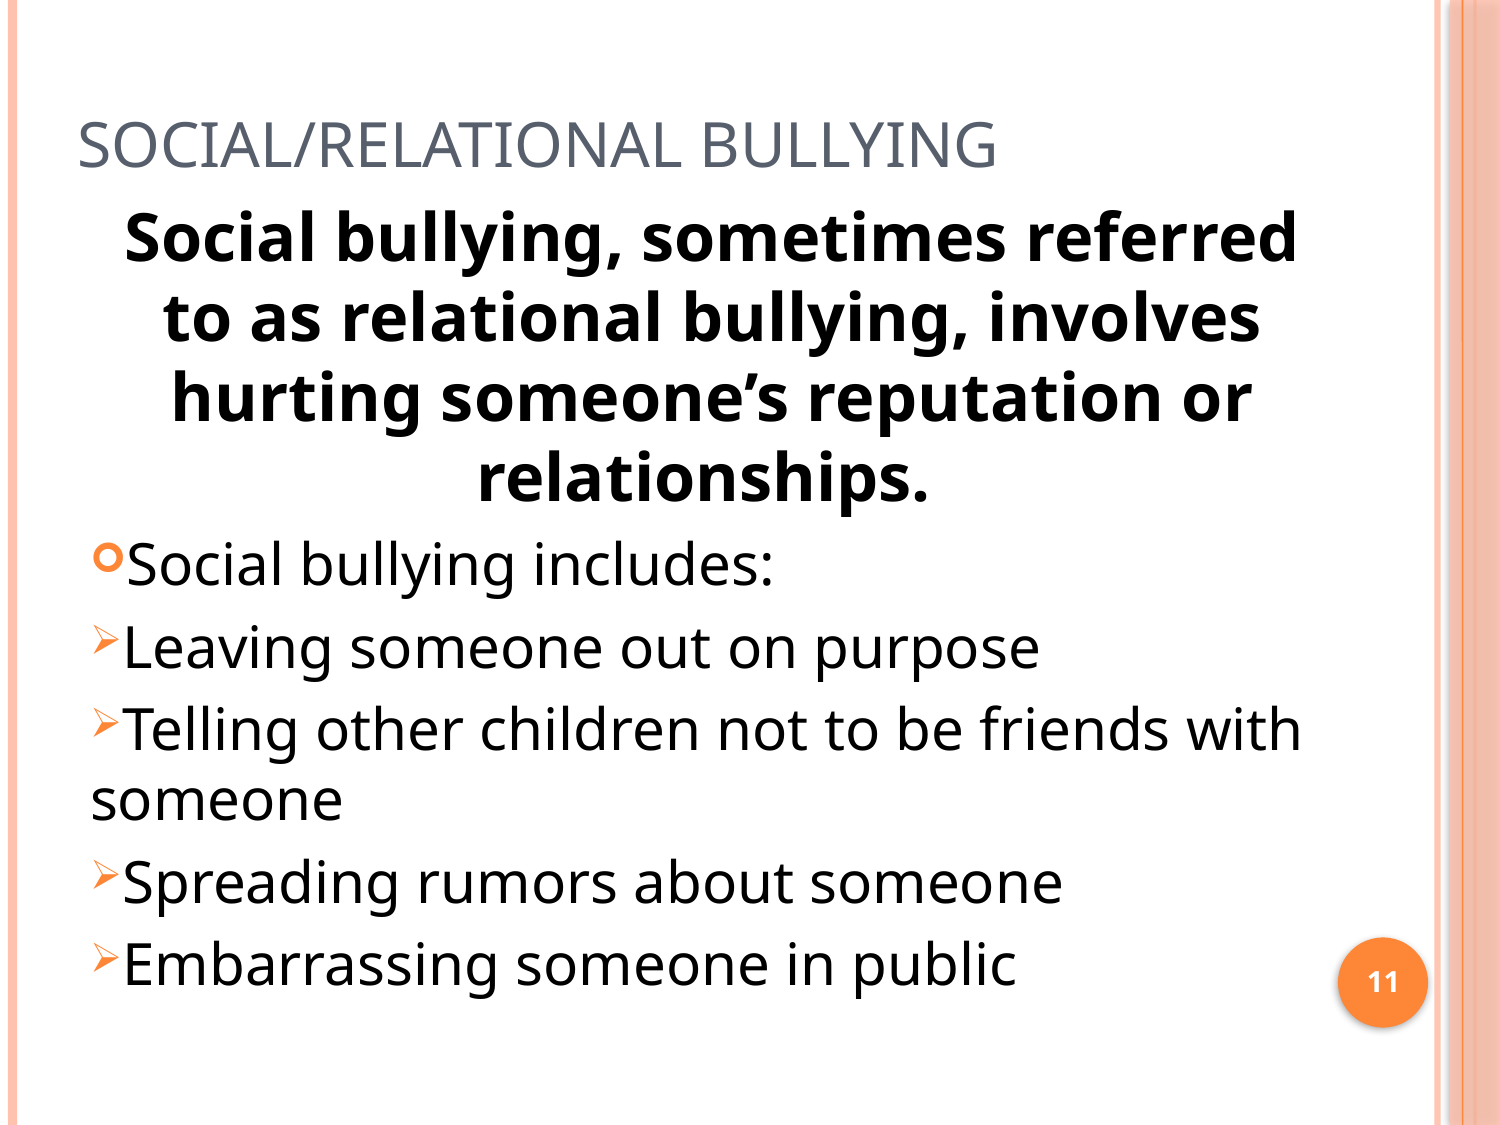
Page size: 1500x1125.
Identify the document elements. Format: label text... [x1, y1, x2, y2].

title Social/Relational Bullying [62, 0, 1288, 188]
slide_number 11 [1333, 940, 1434, 1026]
list Social bullying, sometimes referred to as relational bullying, involves hurting someone’s reputation or relationships. Social bullying includes: Leaving someone out on purpose Telling other children not to be friends with someone Spreading rumors about someone Embarrassing someone in public [75, 187, 1350, 1062]
